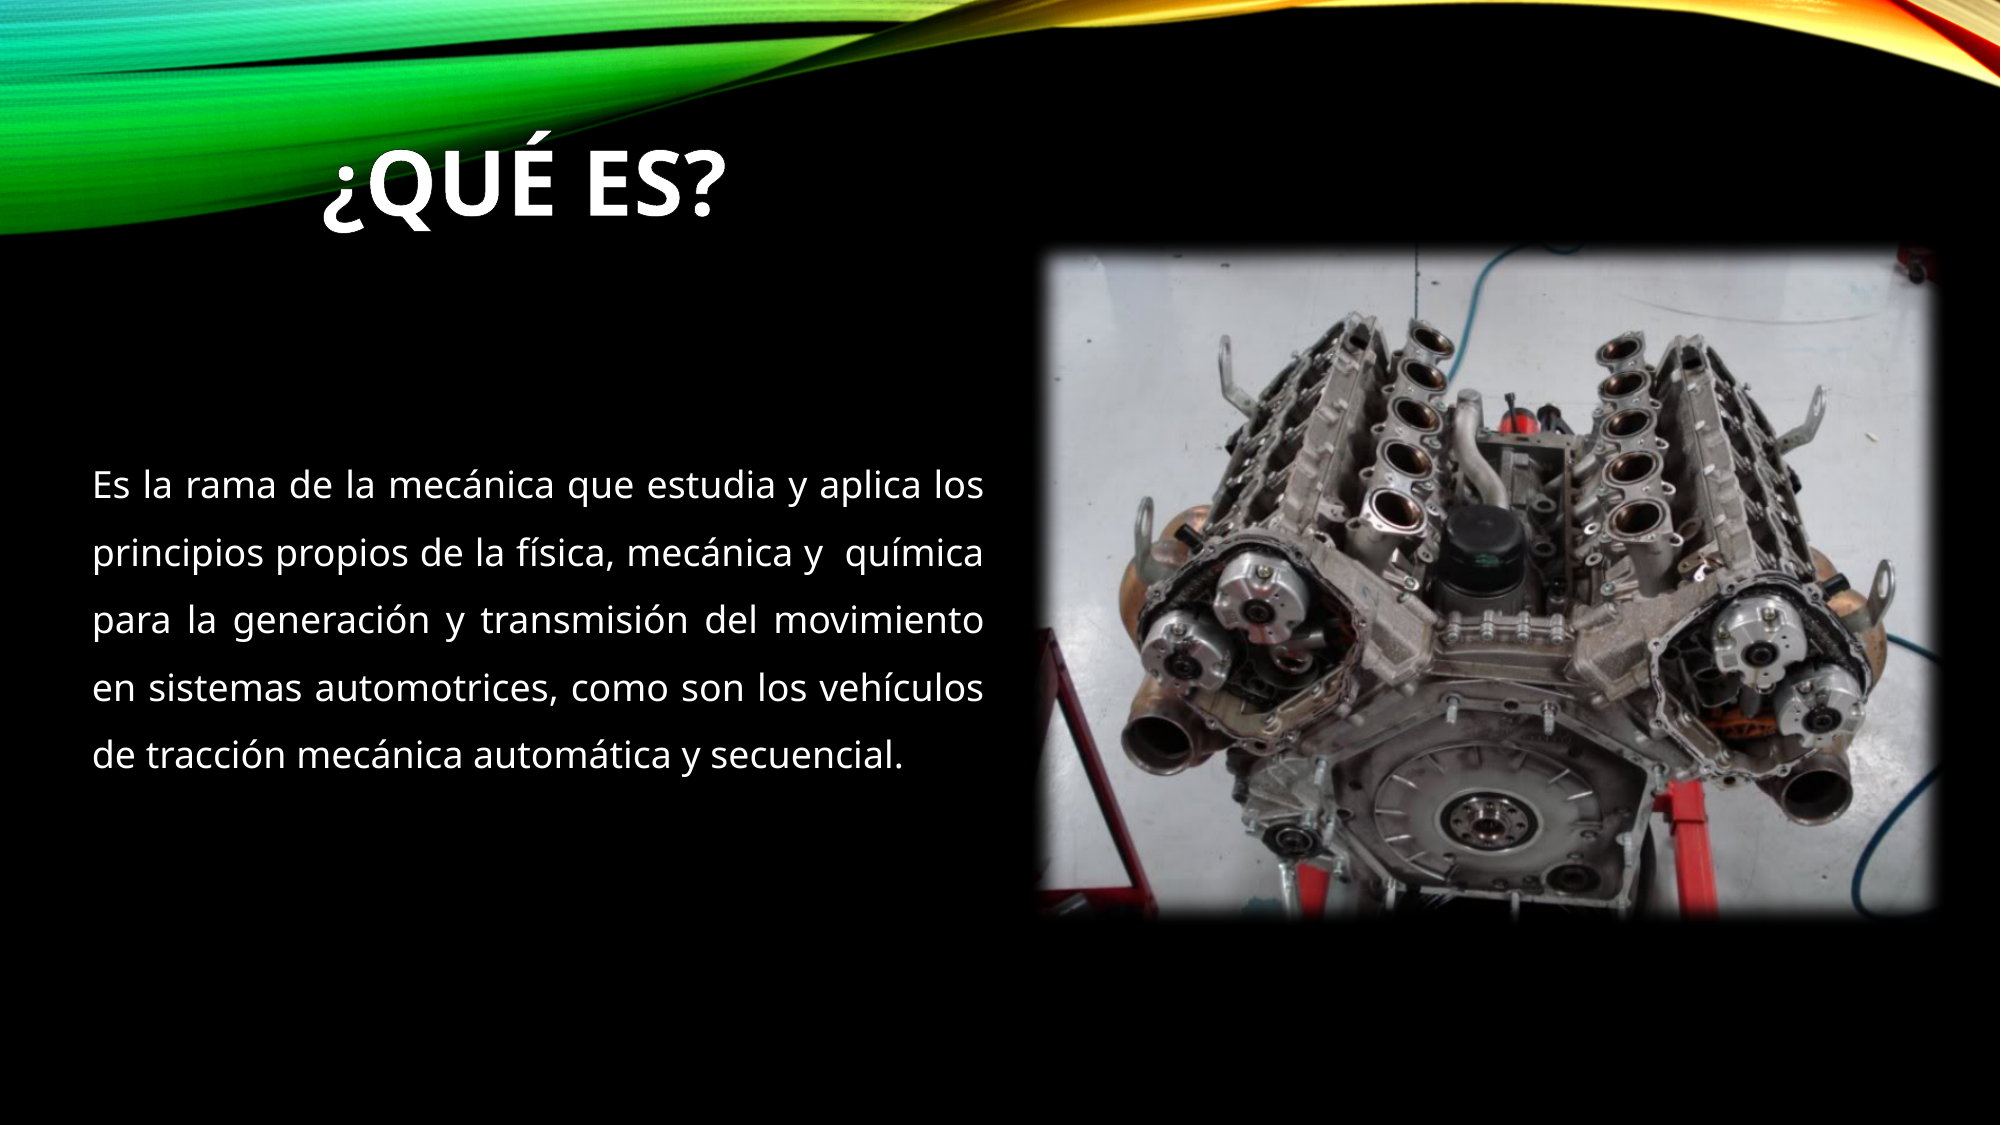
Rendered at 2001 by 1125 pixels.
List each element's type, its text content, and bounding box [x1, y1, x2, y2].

text_box Es la rama de la mecánica que estudia y aplica los principios propios de la física, mecánica y química para la generación y transmisión del movimiento en sistemas automotrices, como son los vehículos de tracción mecánica automática y secuencial. [77, 431, 1000, 854]
text_box ¿QUÉ ES? [306, 116, 772, 352]
picture [1030, 238, 1948, 927]
picture [0, 0, 2000, 237]
